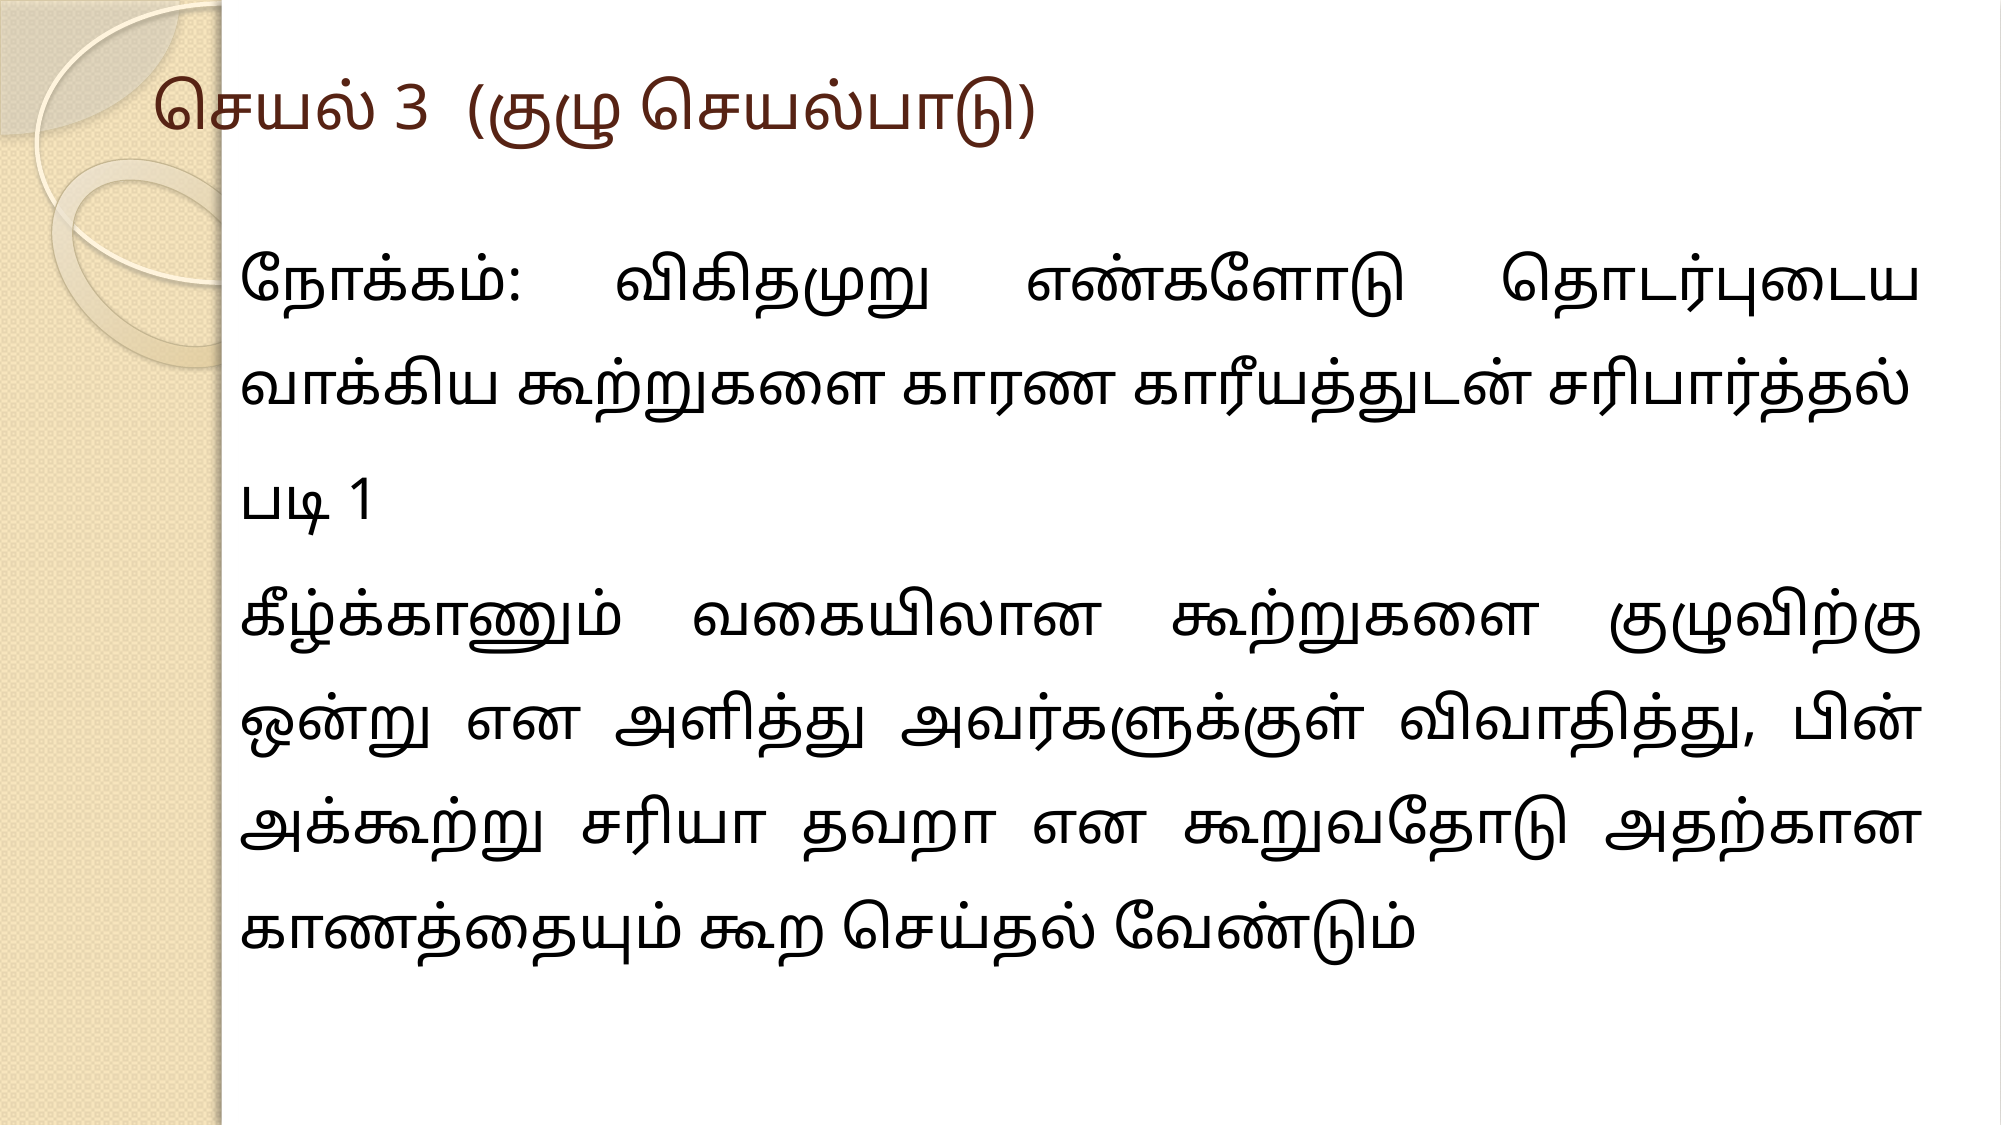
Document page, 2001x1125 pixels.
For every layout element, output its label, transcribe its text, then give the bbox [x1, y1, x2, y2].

title செயல் 3 (குழு செயல்பாடு) [137, 59, 1763, 150]
list நோக்கம்: விகிதமுறு எண்களோடு தொடர்புடைய வாக்கிய கூற்றுகளை காரண காரீயத்துடன் சரிபார்த்தல் படி 1 கீழ்க்காணும் வகையிலான கூற்றுகளை குழுவிற்கு ஒன்று என அளித்து அவர்களுக்குள் விவாதித்து, பின் அக்கூற்று சரியா தவறா என கூறுவதோடு அதற்கான காணத்தையும் கூற செய்தல் வேண்டும் [225, 200, 1938, 1051]
